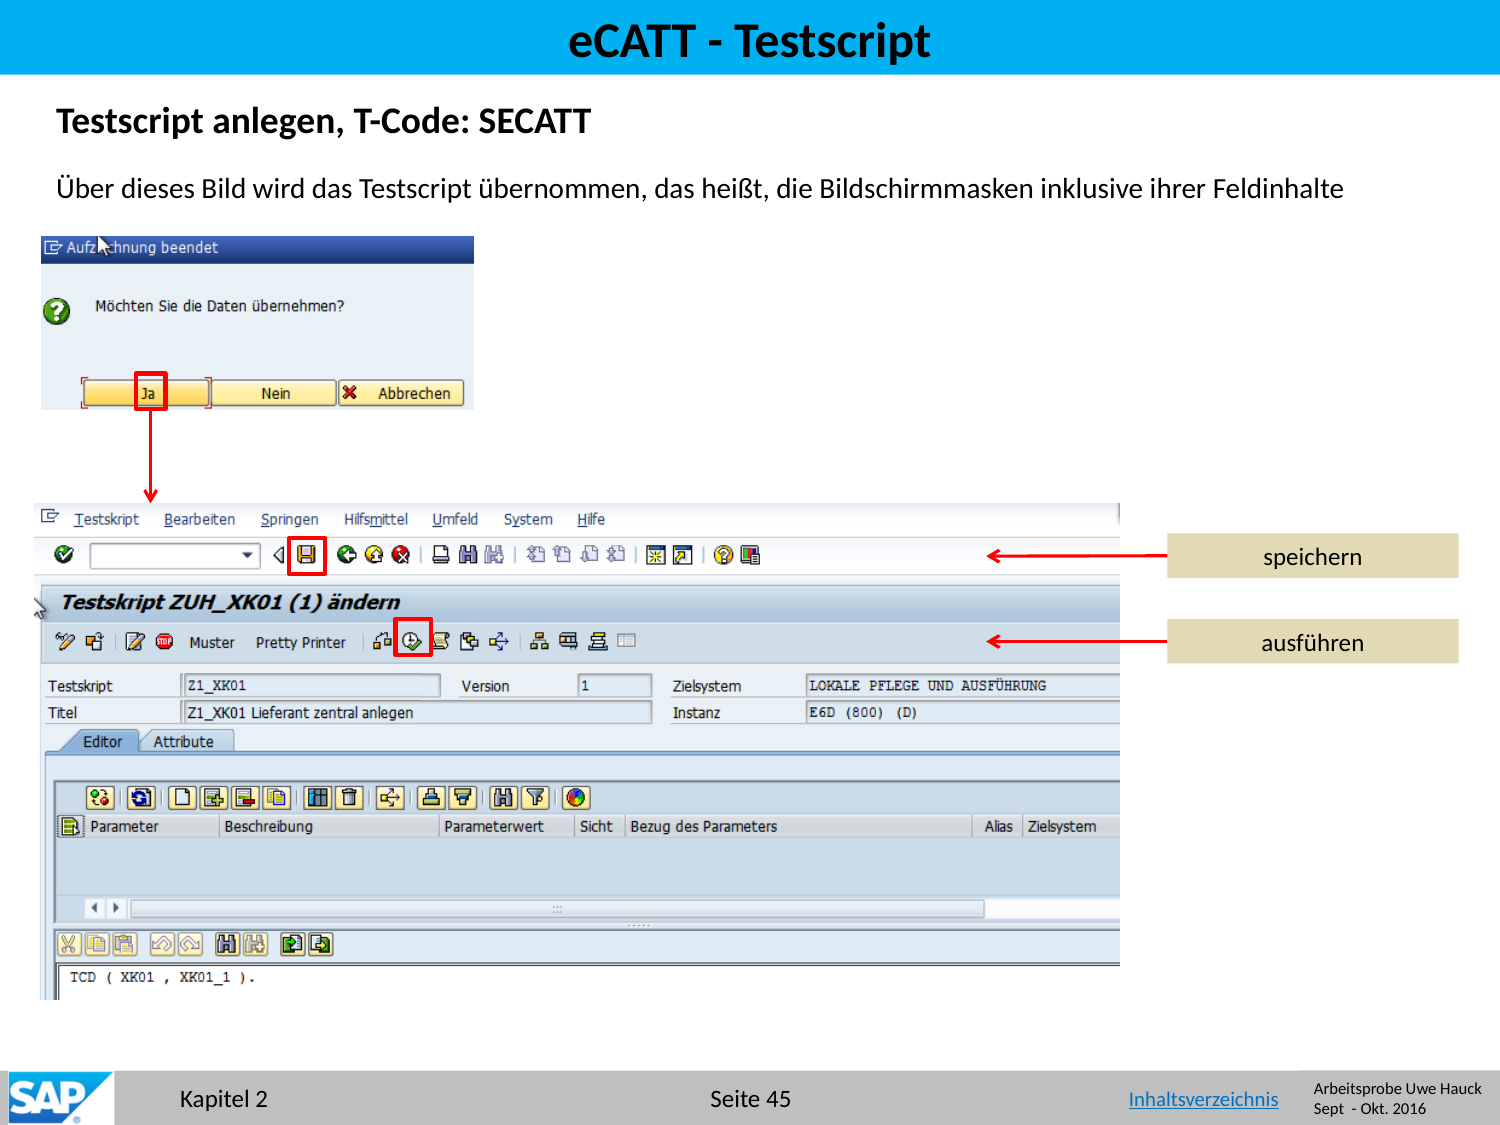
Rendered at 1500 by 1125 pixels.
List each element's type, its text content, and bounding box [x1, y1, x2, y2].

text_box Über dieses Bild wird das Testscript übernommen, das heißt, die Bildschirmmasken inklusive ihrer Feldinhalte [41, 162, 1459, 213]
text_box Testscript anlegen, T-Code: SECATT [41, 88, 1168, 149]
text_box speichern [1167, 533, 1459, 579]
text_box ausführen [1167, 618, 1459, 664]
picture [34, 503, 1121, 1000]
text_box Arbeitsprobe Uwe Hauck Sept - Okt. 2016 [1299, 1070, 1500, 1125]
text_box eCATT - Testscript [0, 0, 1500, 75]
text_box Kapitel 2 Seite 45 [165, 1075, 1105, 1120]
text_box [0, 1070, 6, 1125]
picture [7, 1070, 115, 1125]
text_box Inhaltsverzeichnis [1106, 1078, 1299, 1118]
text_box [115, 1070, 1299, 1125]
picture [41, 235, 474, 410]
